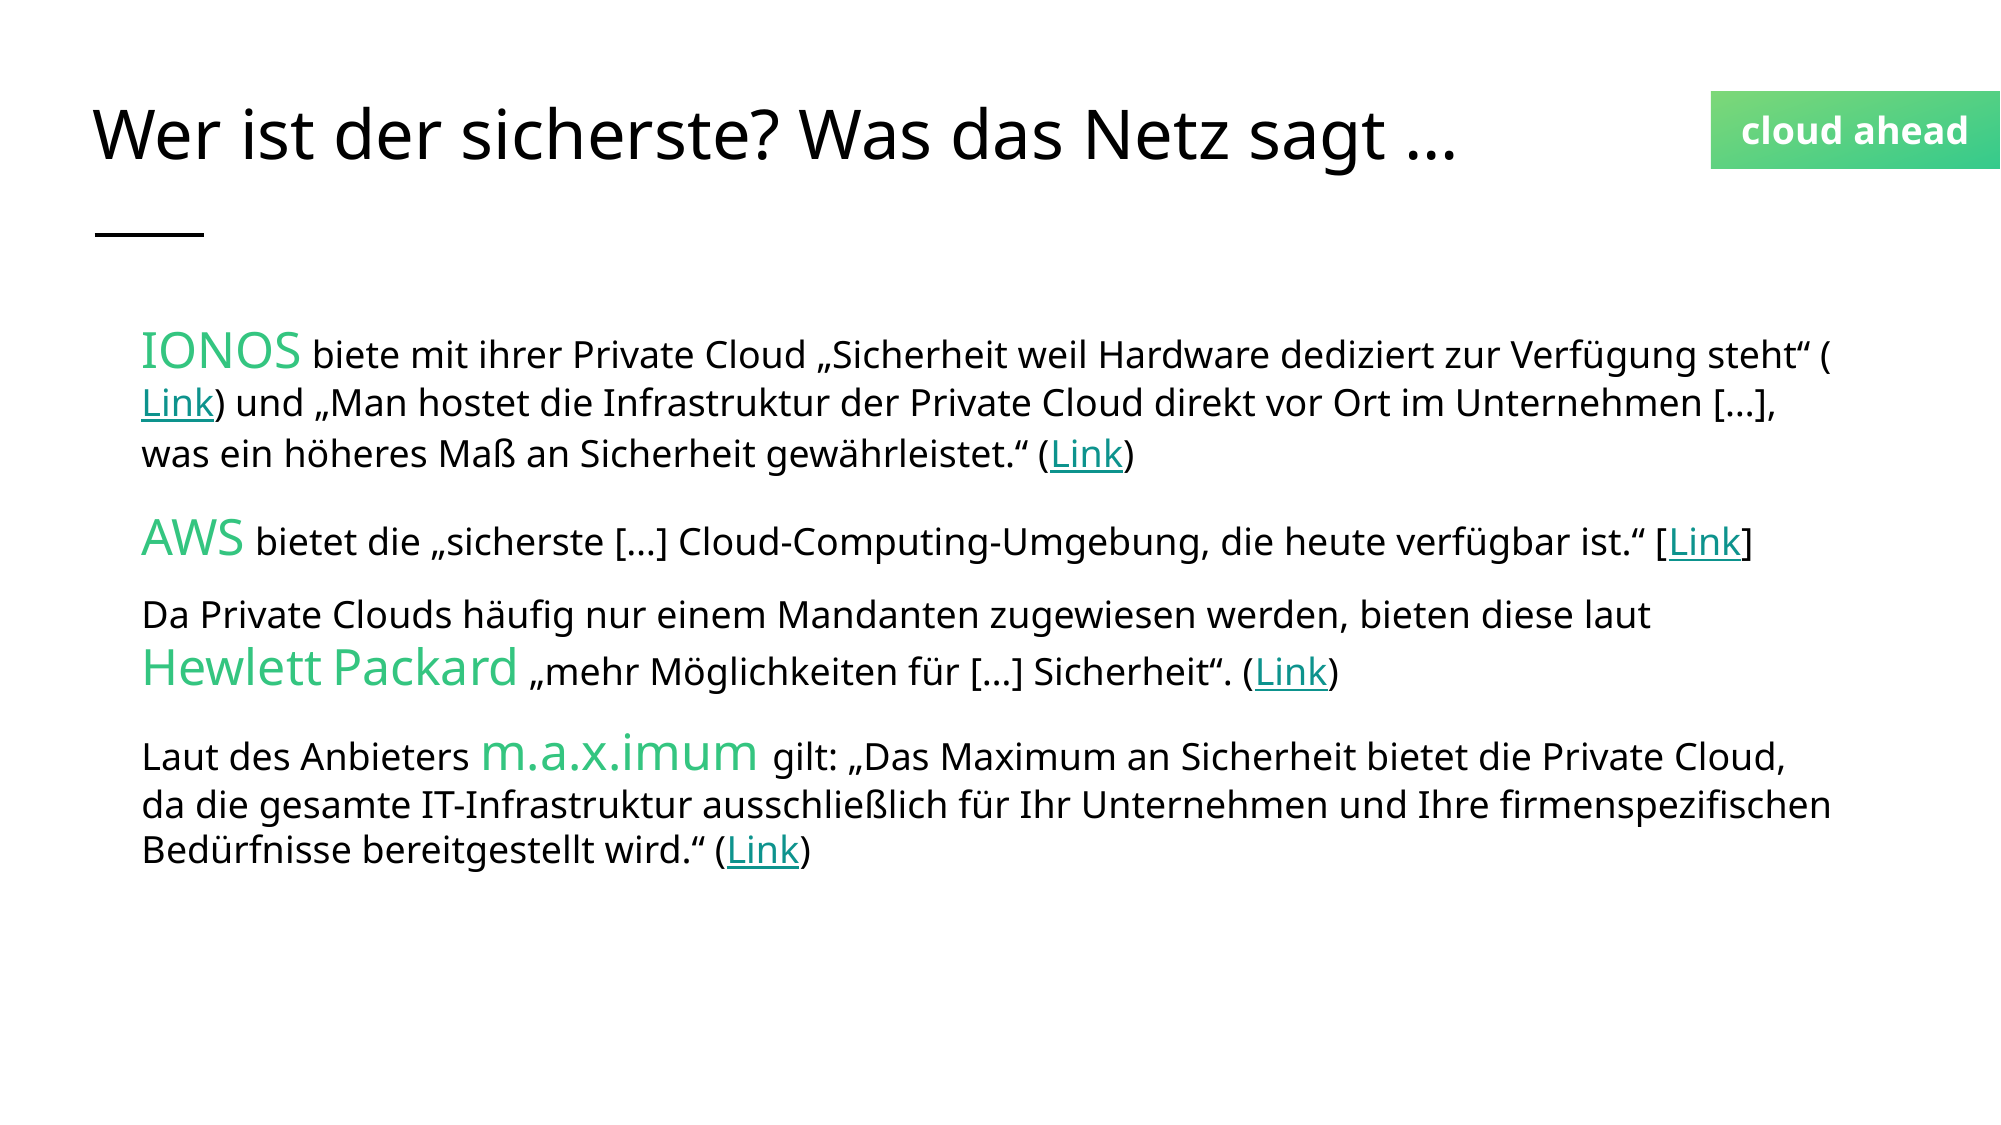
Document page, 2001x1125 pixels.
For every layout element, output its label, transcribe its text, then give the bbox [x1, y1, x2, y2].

text_box IONOS biete mit ihrer Private Cloud „Sicherheit weil Hardware dediziert zur Verfügung steht“ (Link) und „Man hostet die Infrastruktur der Private Cloud direkt vor Ort im Unternehmen […], was ein höheres Maß an Sicherheit gewährleistet.“ (Link) AWS bietet die „sicherste […] Cloud-Computing-Umgebung, die heute verfügbar ist.“ [Link] Da Private Clouds häufig nur einem Mandanten zugewiesen werden, bieten diese laut Hewlett Packard „mehr Möglichkeiten für […] Sicherheit“. (Link) Laut des Anbieters m.a.x.imum gilt: „Das Maximum an Sicherheit bietet die Private Cloud, da die gesamte IT-Infrastruktur ausschließlich für Ihr Unternehmen und Ihre firmenspezifischen Bedürfnisse bereitgestellt wird.“ (Link) [126, 311, 1852, 884]
title Wer ist der sicherste? Was das Netz sagt … [77, 67, 1803, 197]
